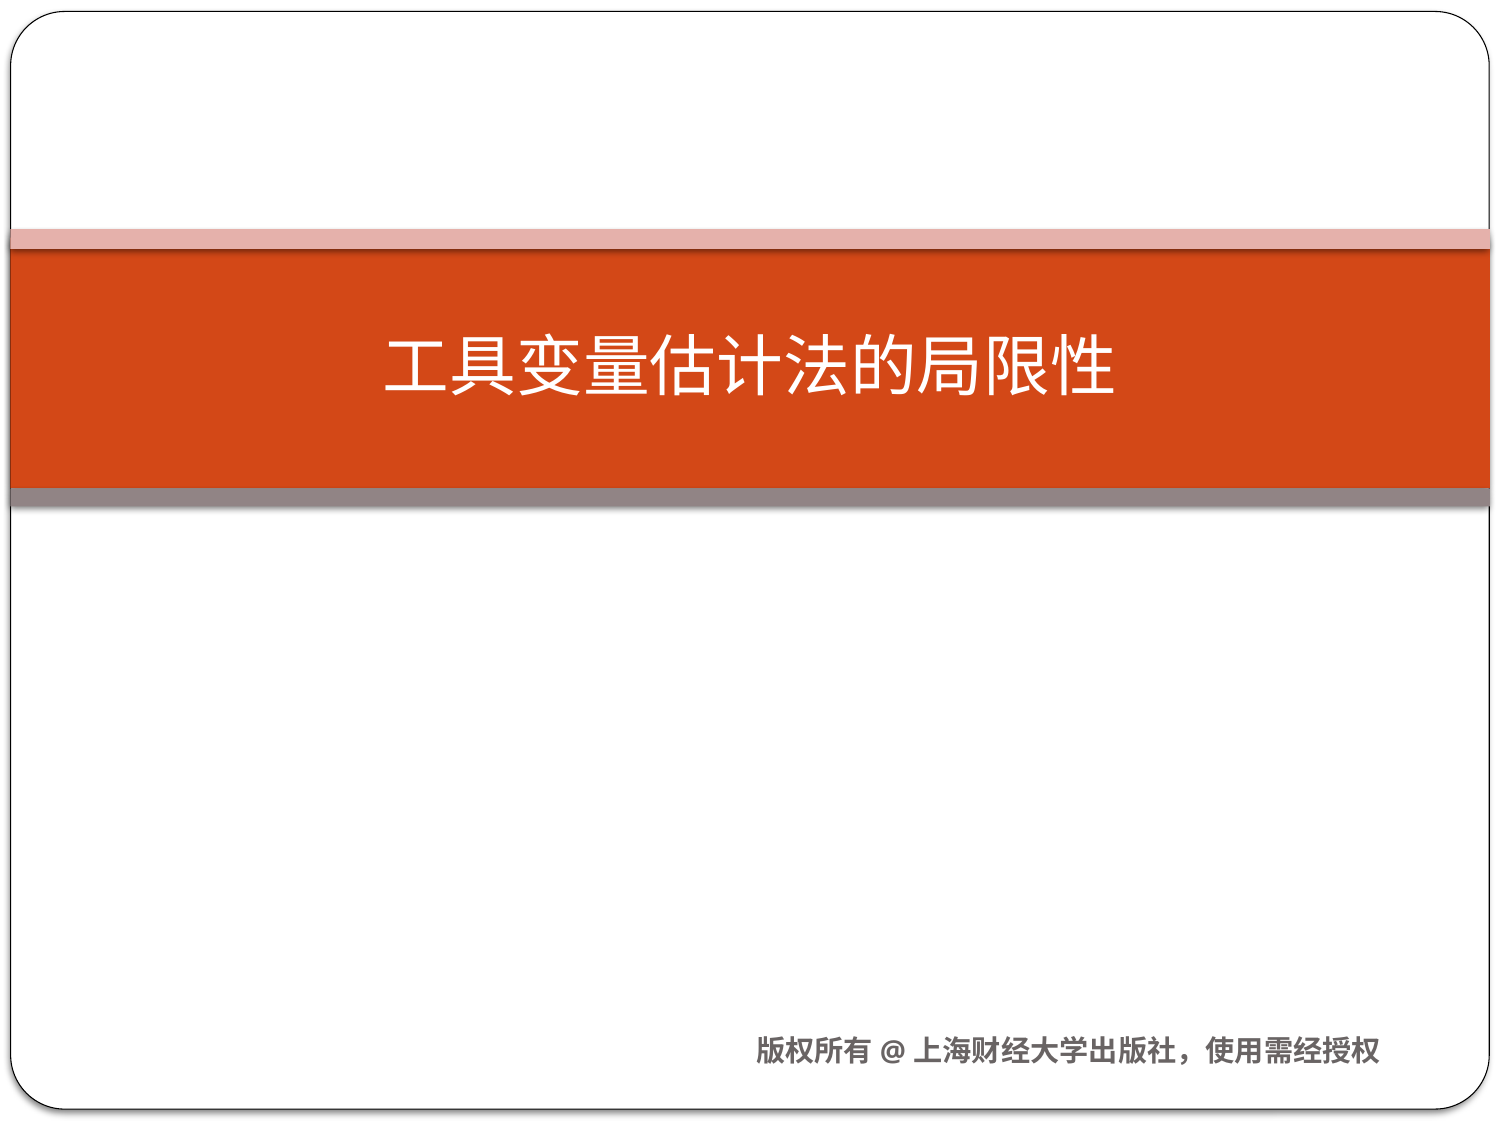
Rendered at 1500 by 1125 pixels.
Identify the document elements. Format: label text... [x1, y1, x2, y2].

title 工具变量估计法的局限性 [75, 247, 1425, 489]
footer 版权所有@上海财经大学出版社，使用需经授权 [637, 1012, 1500, 1088]
